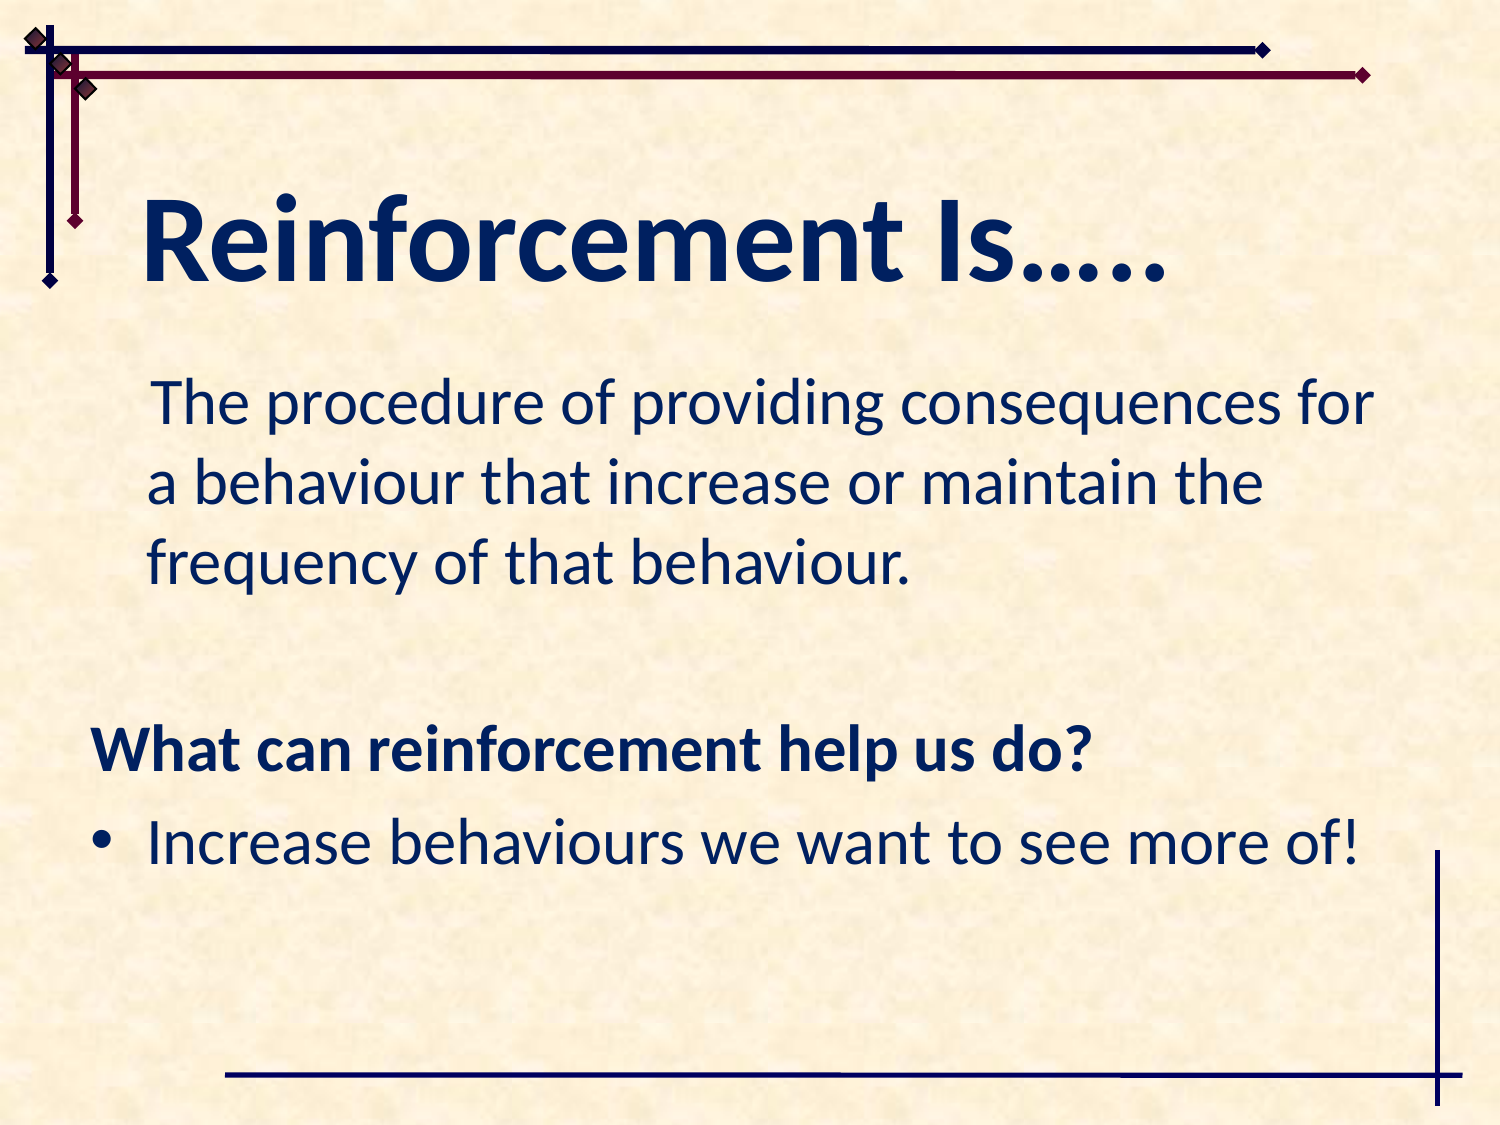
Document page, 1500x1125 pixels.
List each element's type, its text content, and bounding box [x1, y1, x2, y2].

list The procedure of providing consequences for a behaviour that increase or maintain the frequency of that behaviour. What can reinforcement help us do? Increase behaviours we want to see more of! [75, 350, 1400, 938]
picture [0, 0, 1500, 1125]
title Reinforcement Is….. [125, 137, 1413, 325]
